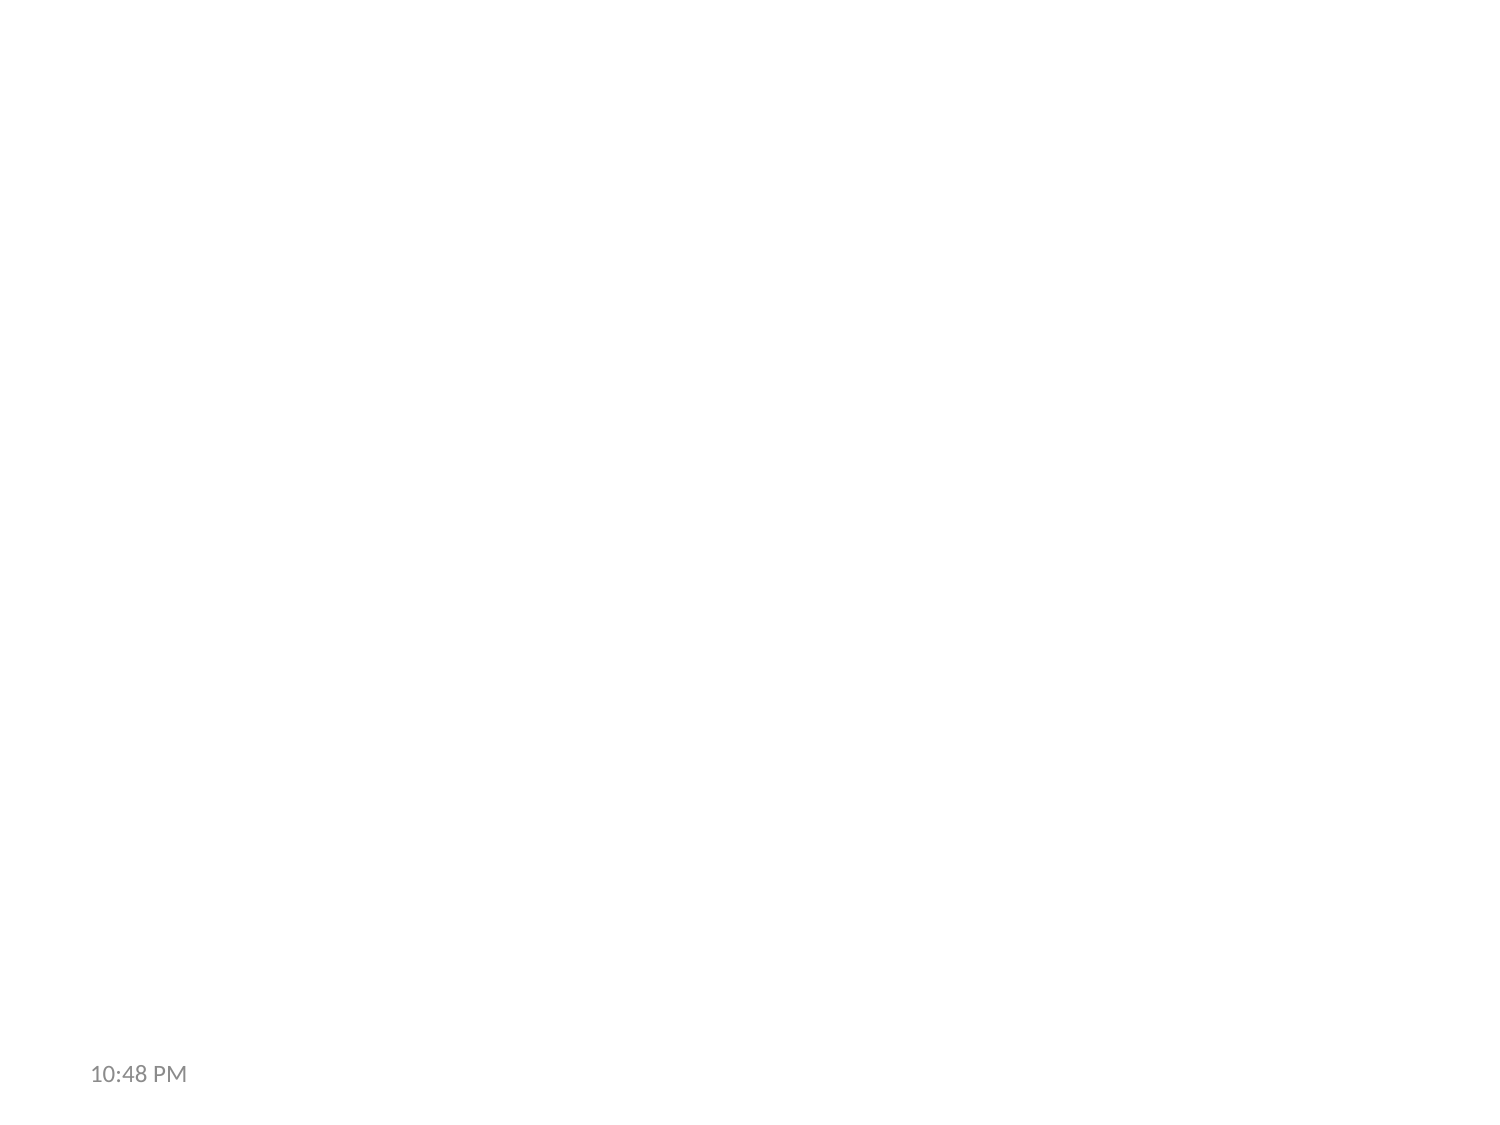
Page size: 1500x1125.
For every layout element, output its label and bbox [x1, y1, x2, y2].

slide_number [75, 1042, 425, 1103]
